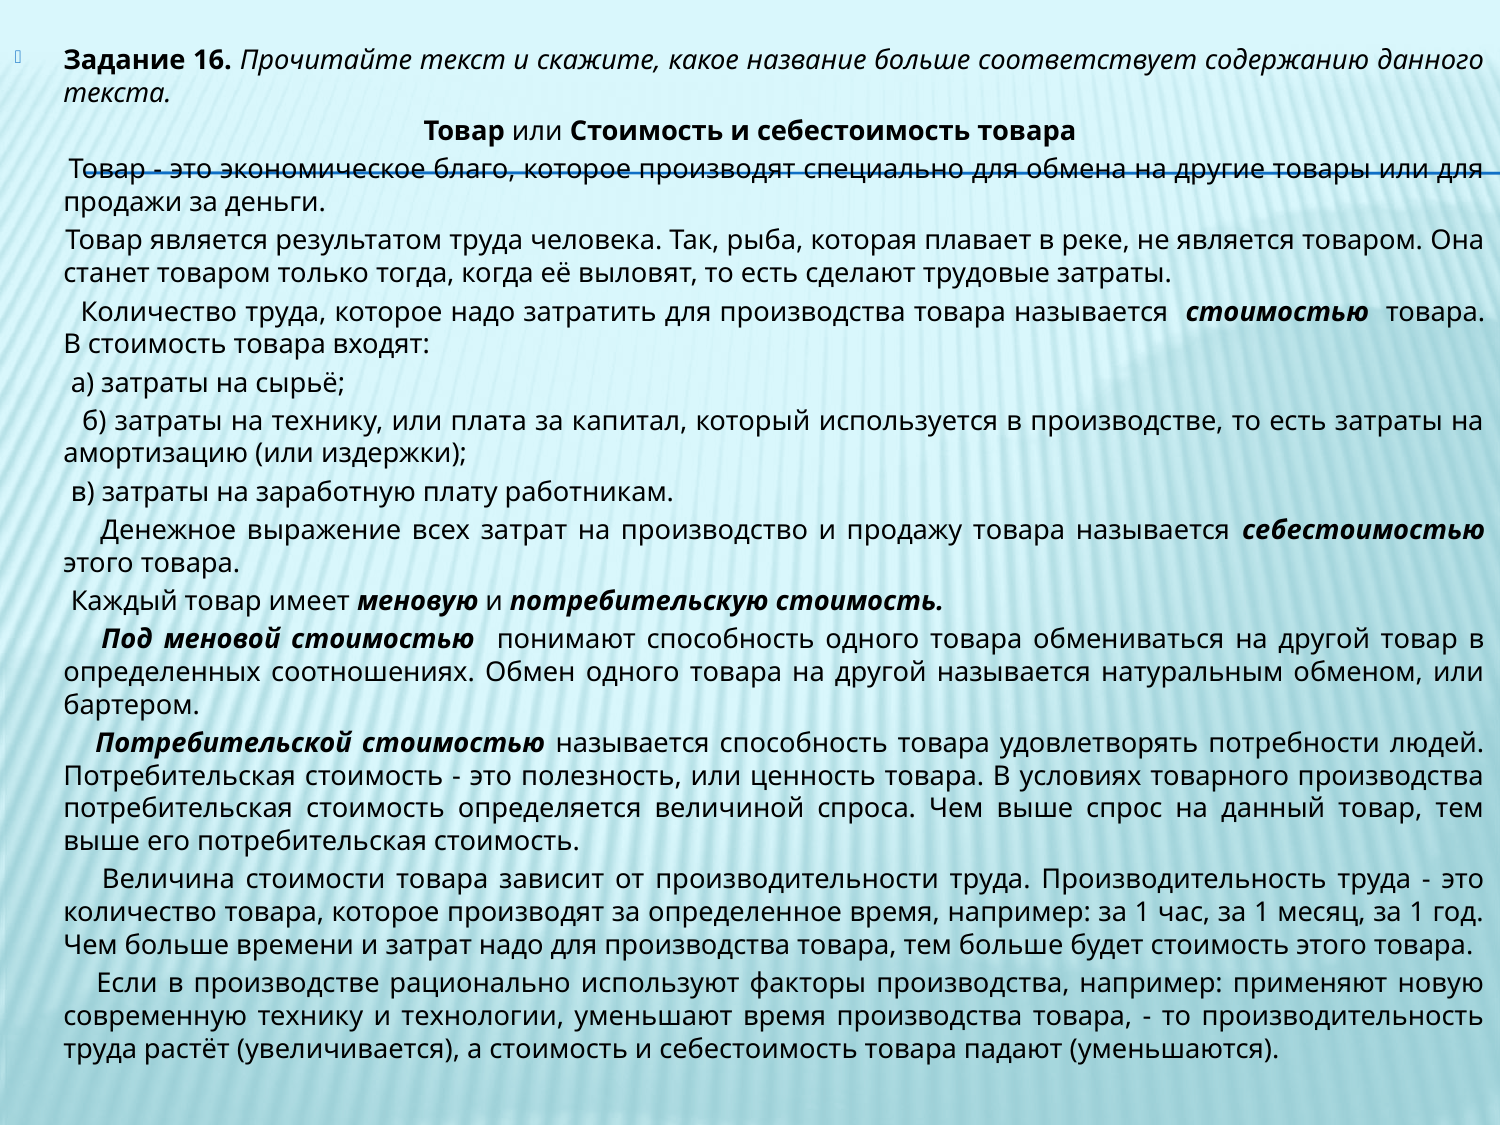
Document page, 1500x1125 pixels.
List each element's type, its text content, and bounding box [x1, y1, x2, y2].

list Задание 16. Прочитайте текст и скажите, какое название больше соответствует содержанию данного текста. Товар или Стоимость и себестоимость товара Товар - это экономическое благо, которое производят специально для обмена на другие товары или для продажи за деньги. Товар является результатом труда человека. Так, рыба, которая плавает в реке, не является товаром. Она станет товаром только тогда, когда её выловят, то есть сделают трудовые затраты. Количество труда, которое надо затратить для производства товара называется стоимостью товара. В стоимость товара входят: а) затраты на сырьё; б) затраты на технику, или плата за капитал, который используется в производстве, то есть затраты на амортизацию (или издержки); в) затраты на заработную плату работникам. Денежное выражение всех затрат на производство и продажу товара называется себестоимостью этого товара. Каждый товар имеет меновую и потребительскую стоимость. Под меновой стоимостью понимают способность одного товара обмениваться на другой товар в определенных соотношениях. Обмен одного товара на другой называется натуральным обменом, или бартером. Потребительской стоимостью называется способность товара удовлетворять потребности людей. Потребительская стоимость - это полезность, или ценность товара. В условиях товарного производства потребительская стоимость определяется величиной спроса. Чем выше спрос на данный товар, тем выше его потребительская стоимость. Величина стоимости товара зависит от производительности труда. Производительность труда - это количество товара, которое производят за определенное время, например: за 1 час, за 1 месяц, за 1 год. Чем больше времени и затрат надо для производства товара, тем больше будет стоимость этого товара. Если в производстве рационально используют факторы производства, например: применяют новую современную технику и технологии, уменьшают время производства товара, - то производительность труда растёт (увеличивается), а стоимость и себестоимость товара падают (уменьшаются). [0, 35, 1500, 1125]
